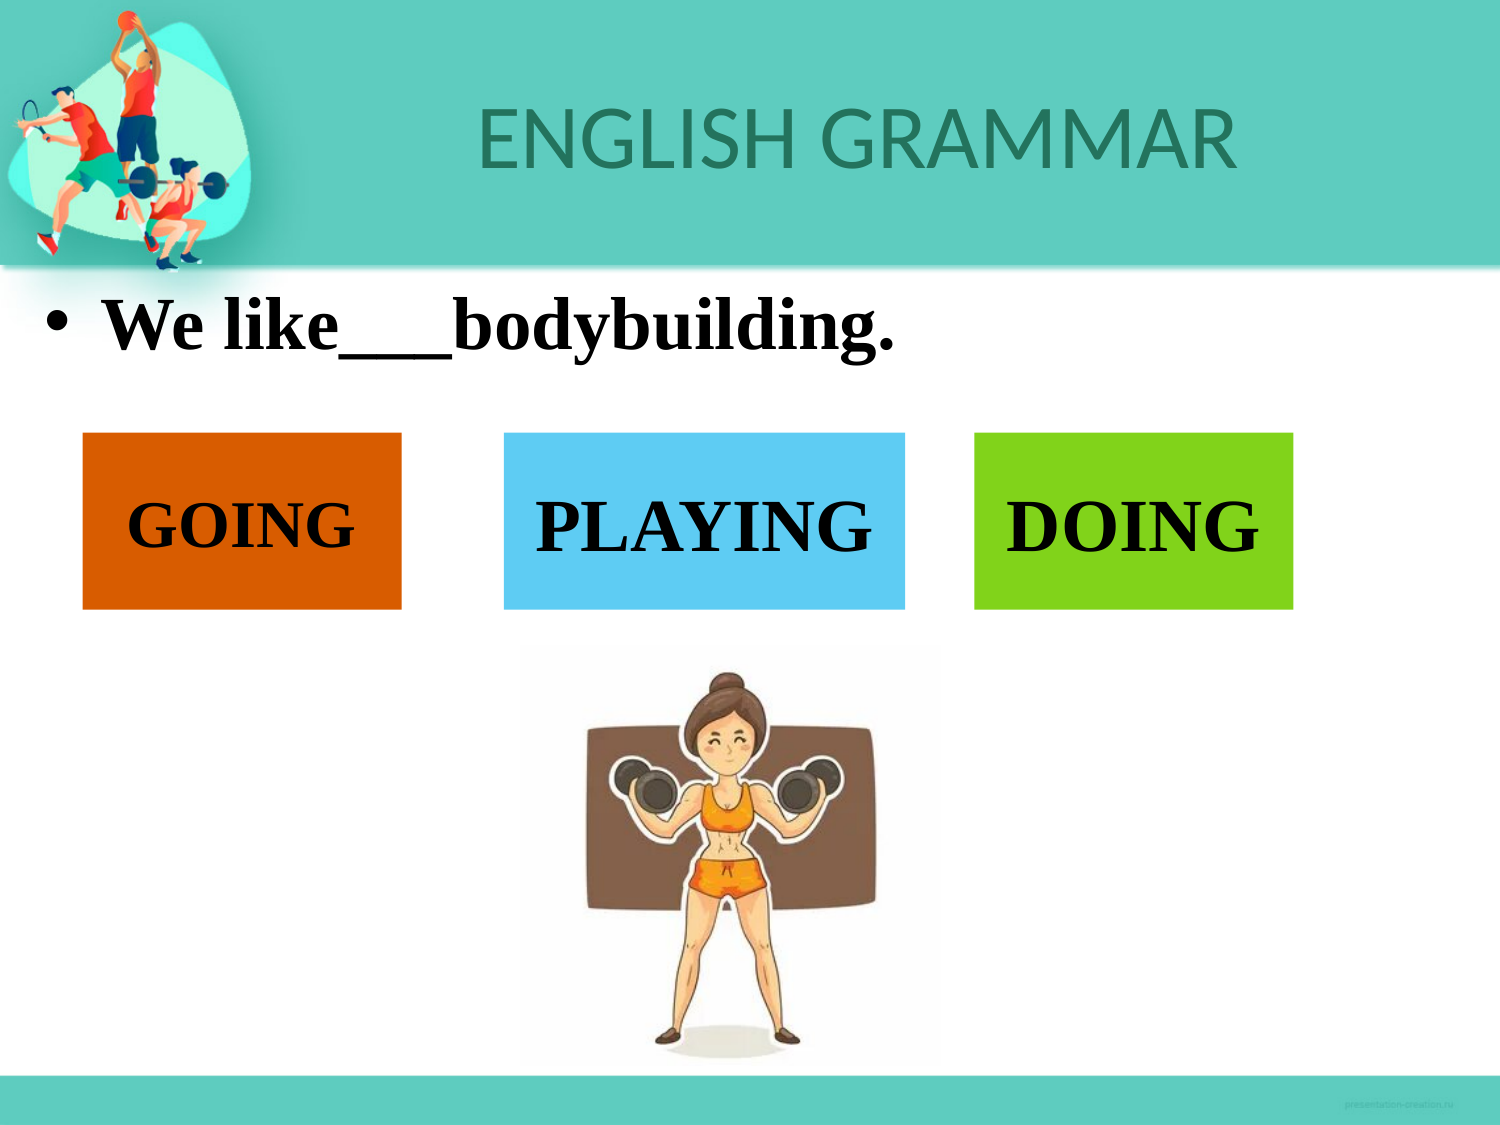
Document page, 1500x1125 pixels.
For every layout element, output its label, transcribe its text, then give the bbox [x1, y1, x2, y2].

text_box GOING [81, 430, 404, 612]
title ENGLISH GRAMMAR [242, 37, 1475, 227]
list We like___bodybuilding. [29, 267, 1471, 1012]
text_box PLAYING [502, 430, 907, 612]
picture [0, 0, 1500, 1125]
text_box DOING [972, 430, 1295, 612]
